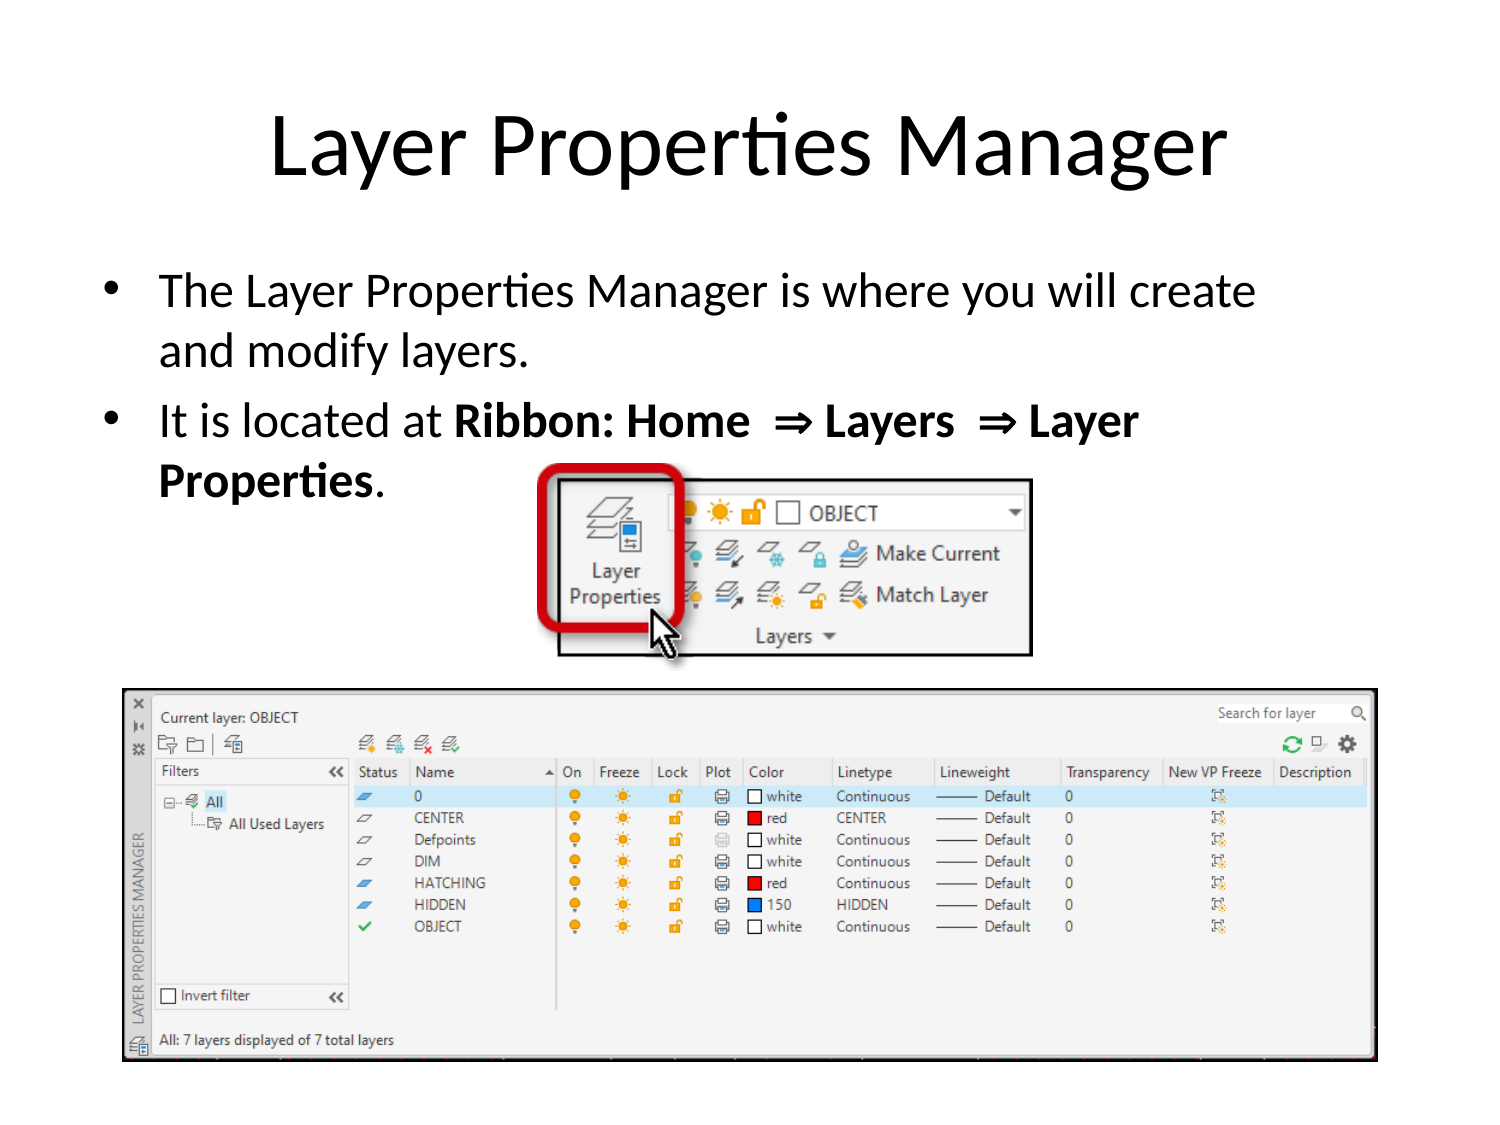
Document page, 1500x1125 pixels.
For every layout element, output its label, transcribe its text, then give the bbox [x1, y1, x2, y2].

picture [537, 462, 1033, 672]
picture [121, 688, 1379, 1062]
title Layer Properties Manager [75, 45, 1425, 233]
list The Layer Properties Manager is where you will create and modify layers. It is located at Ribbon: Home  Layers  Layer Properties. [87, 249, 1325, 950]
